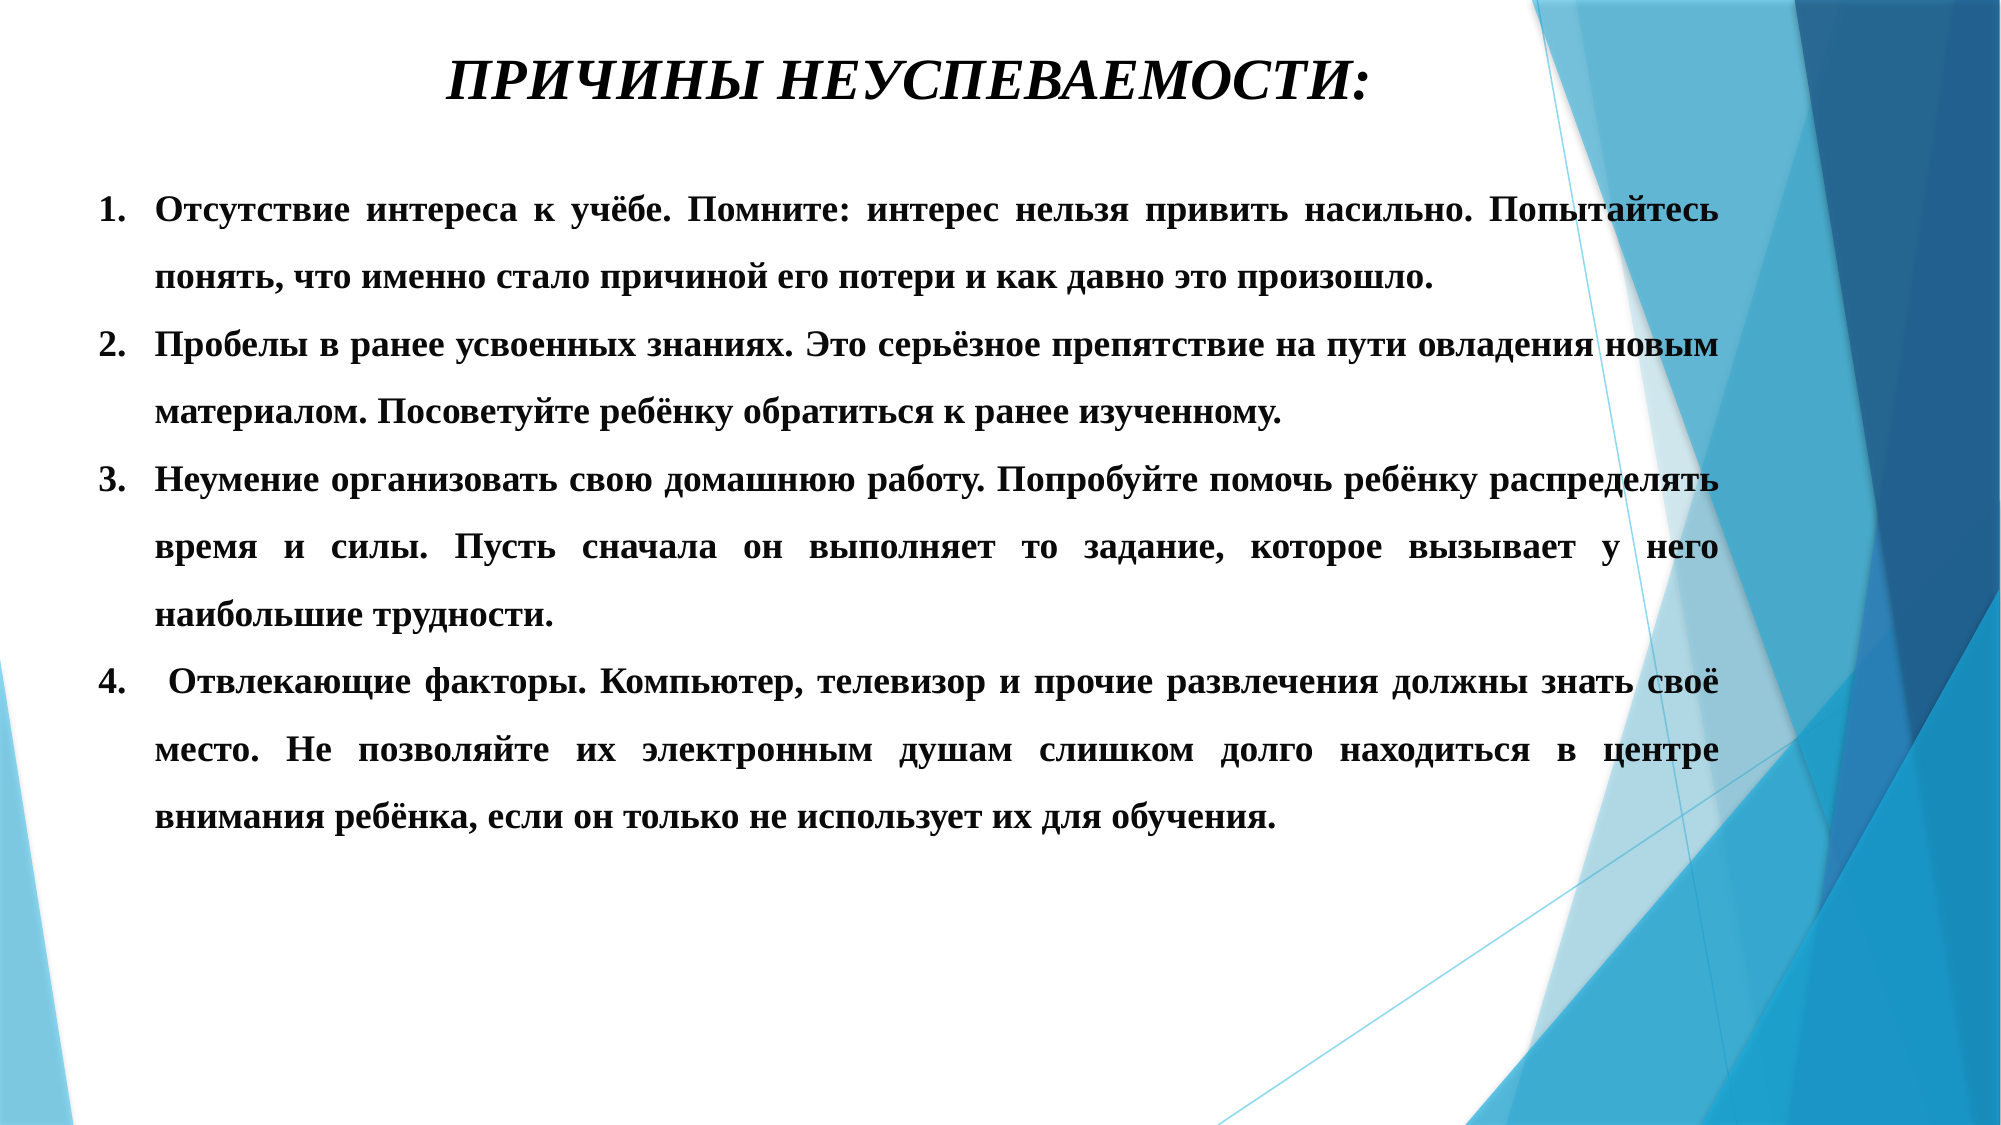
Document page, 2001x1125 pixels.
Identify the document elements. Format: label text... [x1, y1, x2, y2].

text_box ПРИЧИНЫ НЕУСПЕВАЕМОСТИ: Отсутствие интереса к учёбе. Помните: интерес нельзя привить насильно. Попытайтесь понять, что именно стало причиной его потери и как давно это произошло. Пробелы в ранее усвоенных знаниях. Это серьёзное препятствие на пути овладения новым материалом. Посоветуйте ребёнку обратиться к ранее изученному. Неумение организовать свою домашнюю работу. Попробуйте помочь ребёнку распределять время и силы. Пусть сначала он выполняет то задание, которое вызывает у него наибольшие трудности. Отвлекающие факторы. Компьютер, телевизор и прочие развлечения должны знать своё место. Не позволяйте их электронным душам слишком долго находиться в центре внимания ребёнка, если он только не использует их для обучения. [83, 33, 1736, 844]
